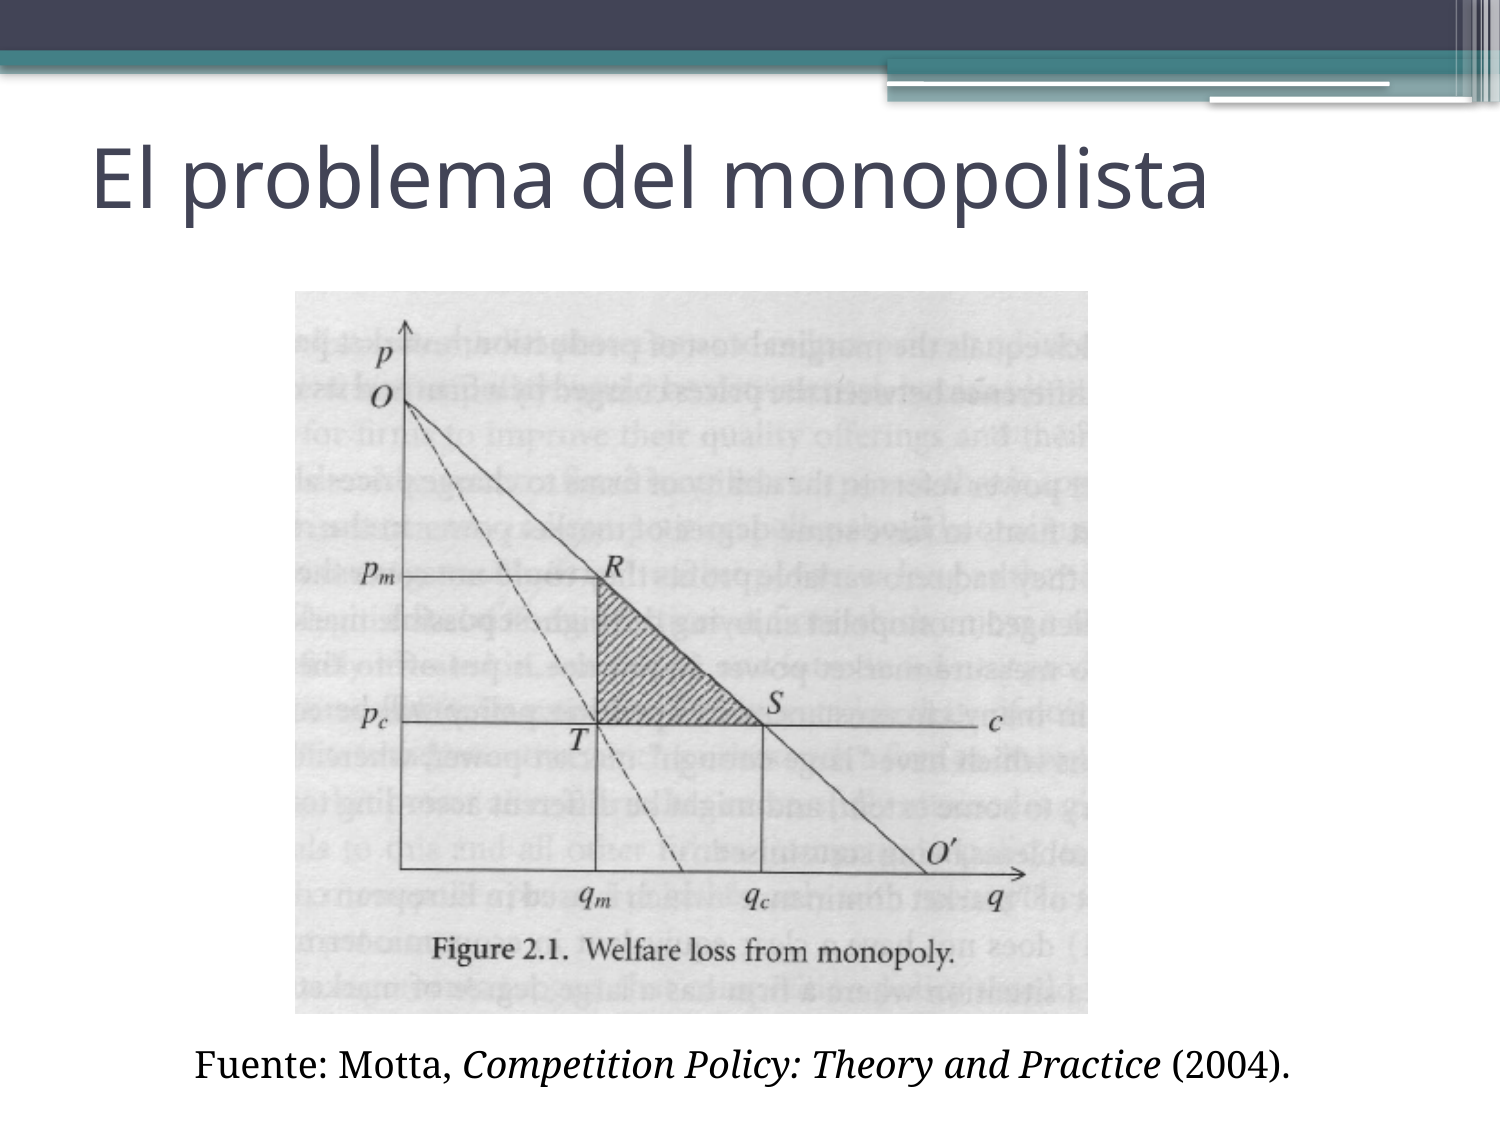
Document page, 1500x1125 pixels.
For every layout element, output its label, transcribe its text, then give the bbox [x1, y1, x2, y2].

picture [295, 290, 1088, 1015]
title El problema del monopolista [75, 87, 1425, 263]
text_box Fuente: Motta, Competition Policy: Theory and Practice (2004). [179, 1034, 1306, 1094]
